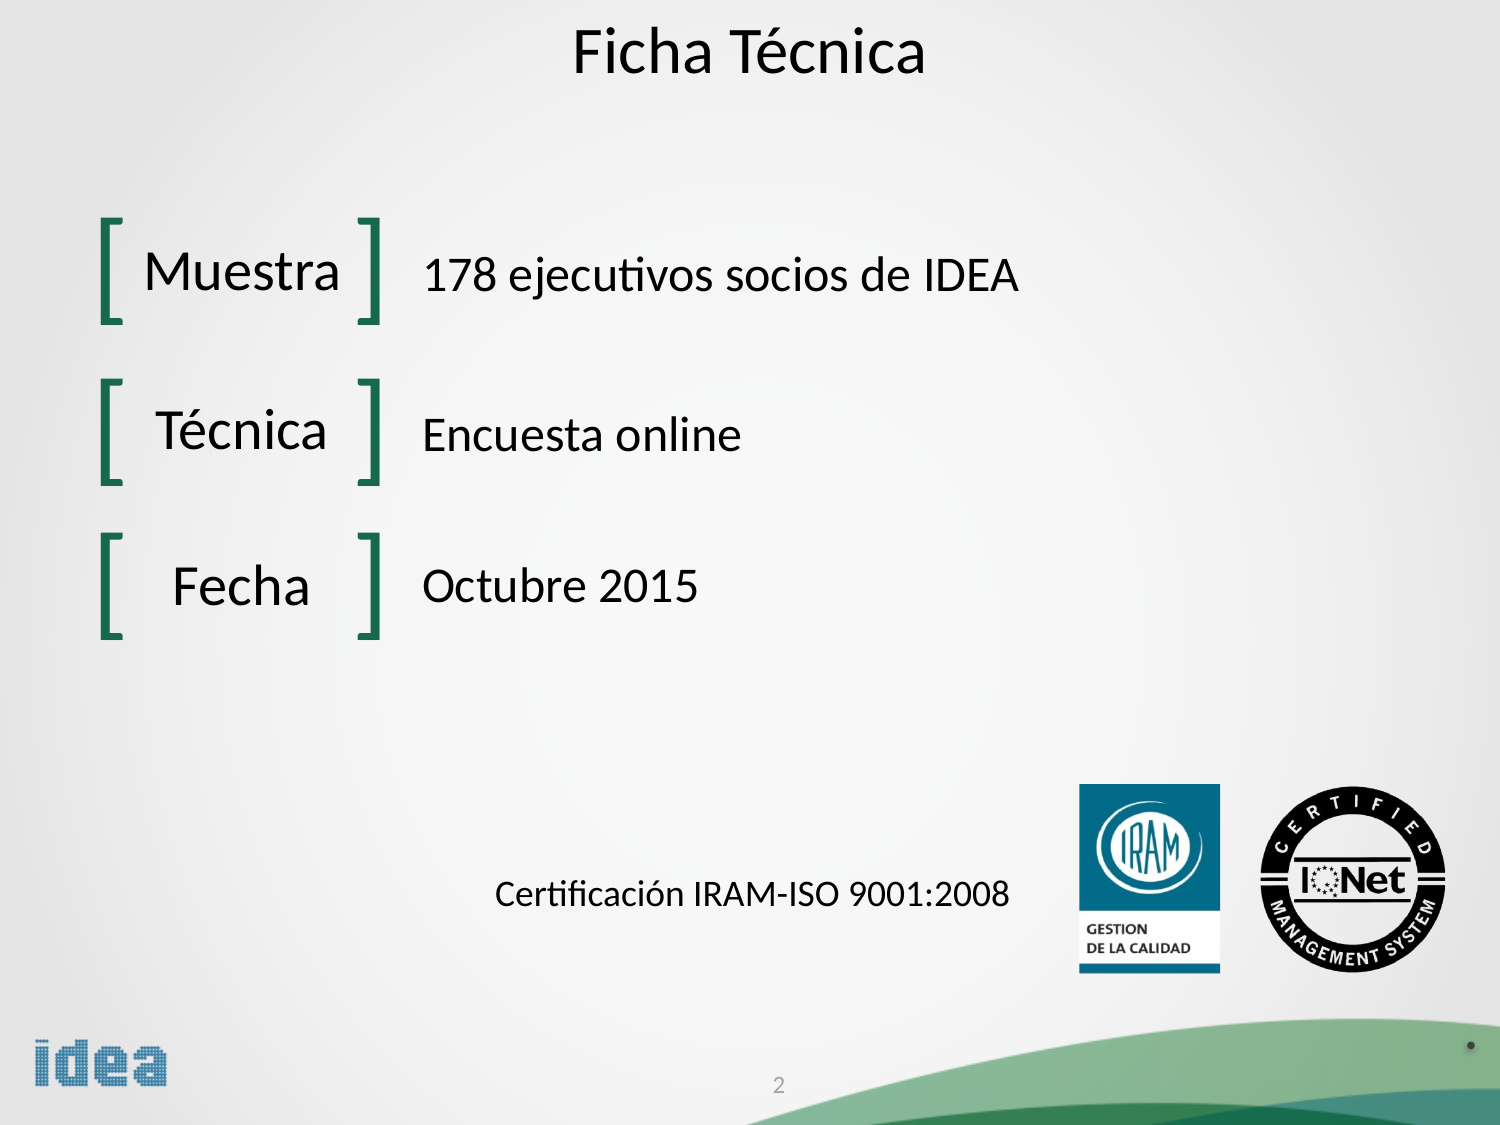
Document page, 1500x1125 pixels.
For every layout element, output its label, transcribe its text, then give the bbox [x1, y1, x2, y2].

picture [0, 95, 1500, 1125]
text_box [ [76, 176, 160, 336]
text_box 178 ejecutivos socios de IDEA [420, 234, 1176, 309]
text_box ] [336, 336, 420, 491]
text_box [ [76, 491, 160, 657]
text_box Técnica [160, 383, 336, 469]
text_box Muestra [124, 224, 336, 309]
text_box ] [336, 176, 420, 336]
text_box ] [336, 491, 420, 657]
text_box [ [76, 336, 160, 491]
text_box Fecha [160, 539, 336, 625]
text_box Ficha Técnica [0, 0, 1500, 95]
text_box Octubre 2015 [420, 545, 1182, 620]
text_box Certificación IRAM-ISO 9001:2008 [480, 861, 1042, 922]
slide_number 2 [450, 1042, 801, 1125]
text_box Encuesta online [420, 394, 834, 469]
text_box [1466, 1040, 1476, 1050]
